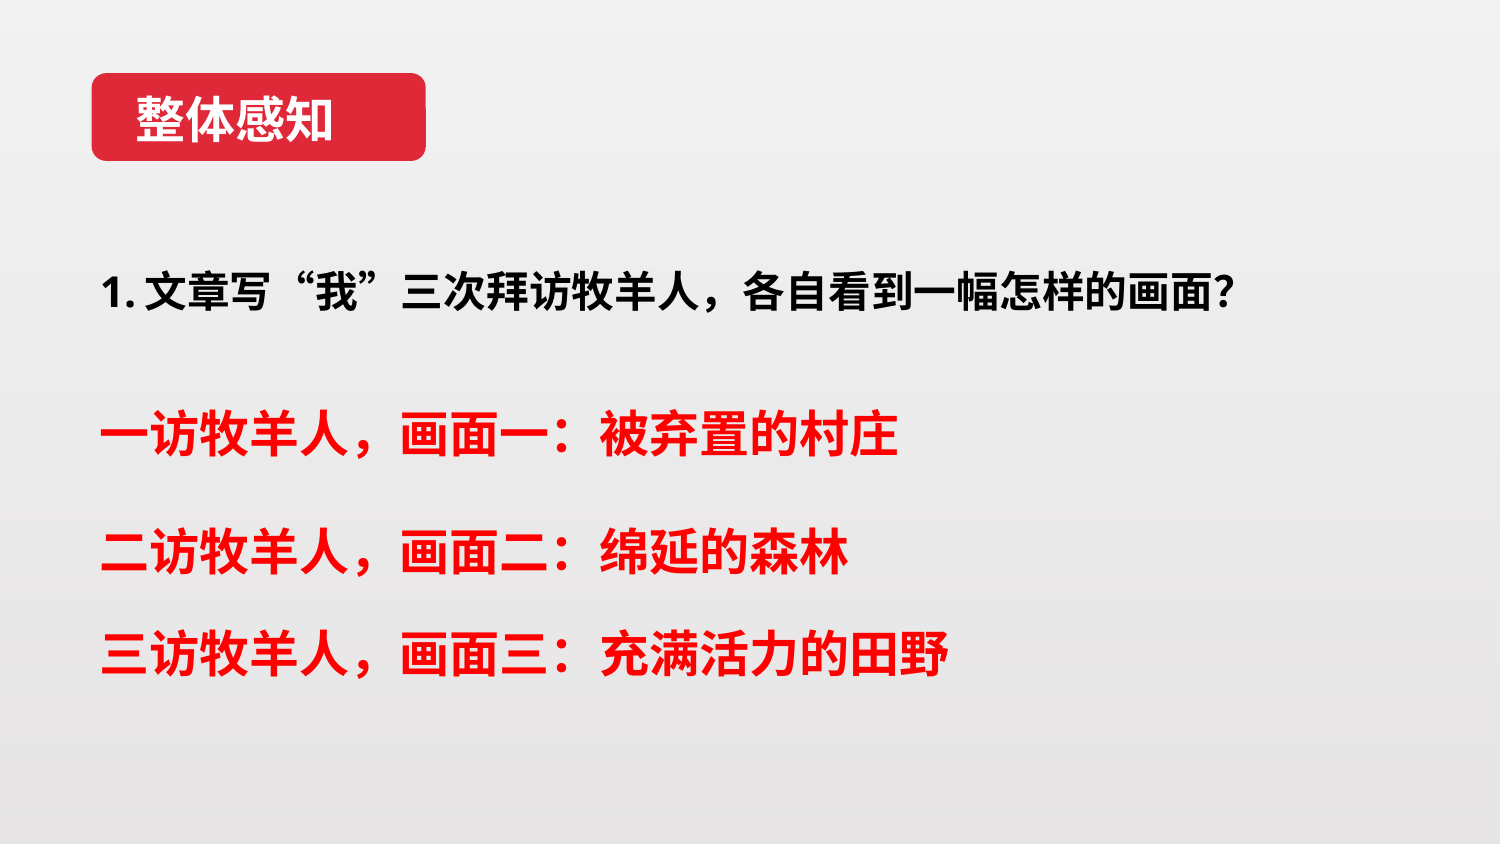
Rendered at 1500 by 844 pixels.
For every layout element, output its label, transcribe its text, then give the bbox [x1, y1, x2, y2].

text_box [91, 73, 426, 161]
text_box 二访牧羊人，画面二：绵延的森林 [88, 514, 1365, 586]
text_box 一访牧羊人，画面一：被弃置的村庄 [88, 396, 1412, 468]
text_box 三访牧羊人，画面三：充满活力的田野 [88, 616, 1400, 689]
title 1.文章写“我”三次拜访牧羊人，各自看到一幅怎样的画面？ [88, 213, 1439, 342]
